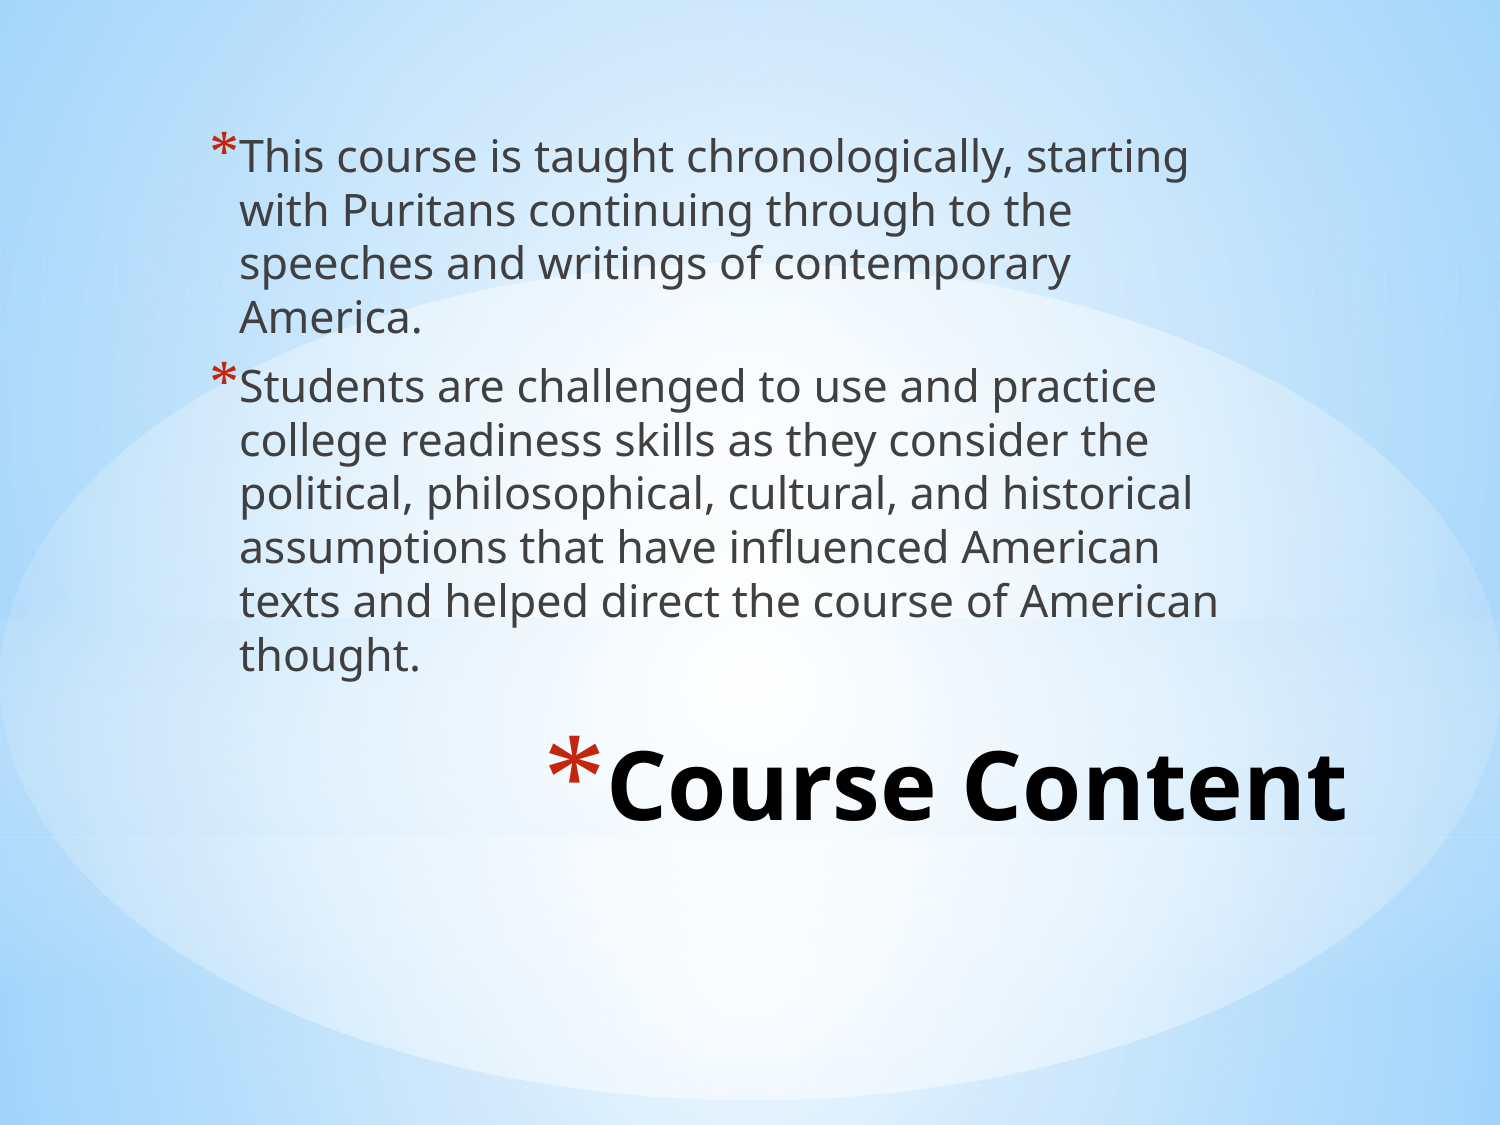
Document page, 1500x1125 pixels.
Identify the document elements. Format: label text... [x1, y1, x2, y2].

list This course is taught chronologically, starting with Puritans continuing through to the speeches and writings of contemporary America. Students are challenged to use and practice college readiness skills as they consider the political, philosophical, cultural, and historical assumptions that have influenced American texts and helped direct the course of American thought. [187, 120, 1238, 690]
title Course Content [294, 717, 1363, 905]
